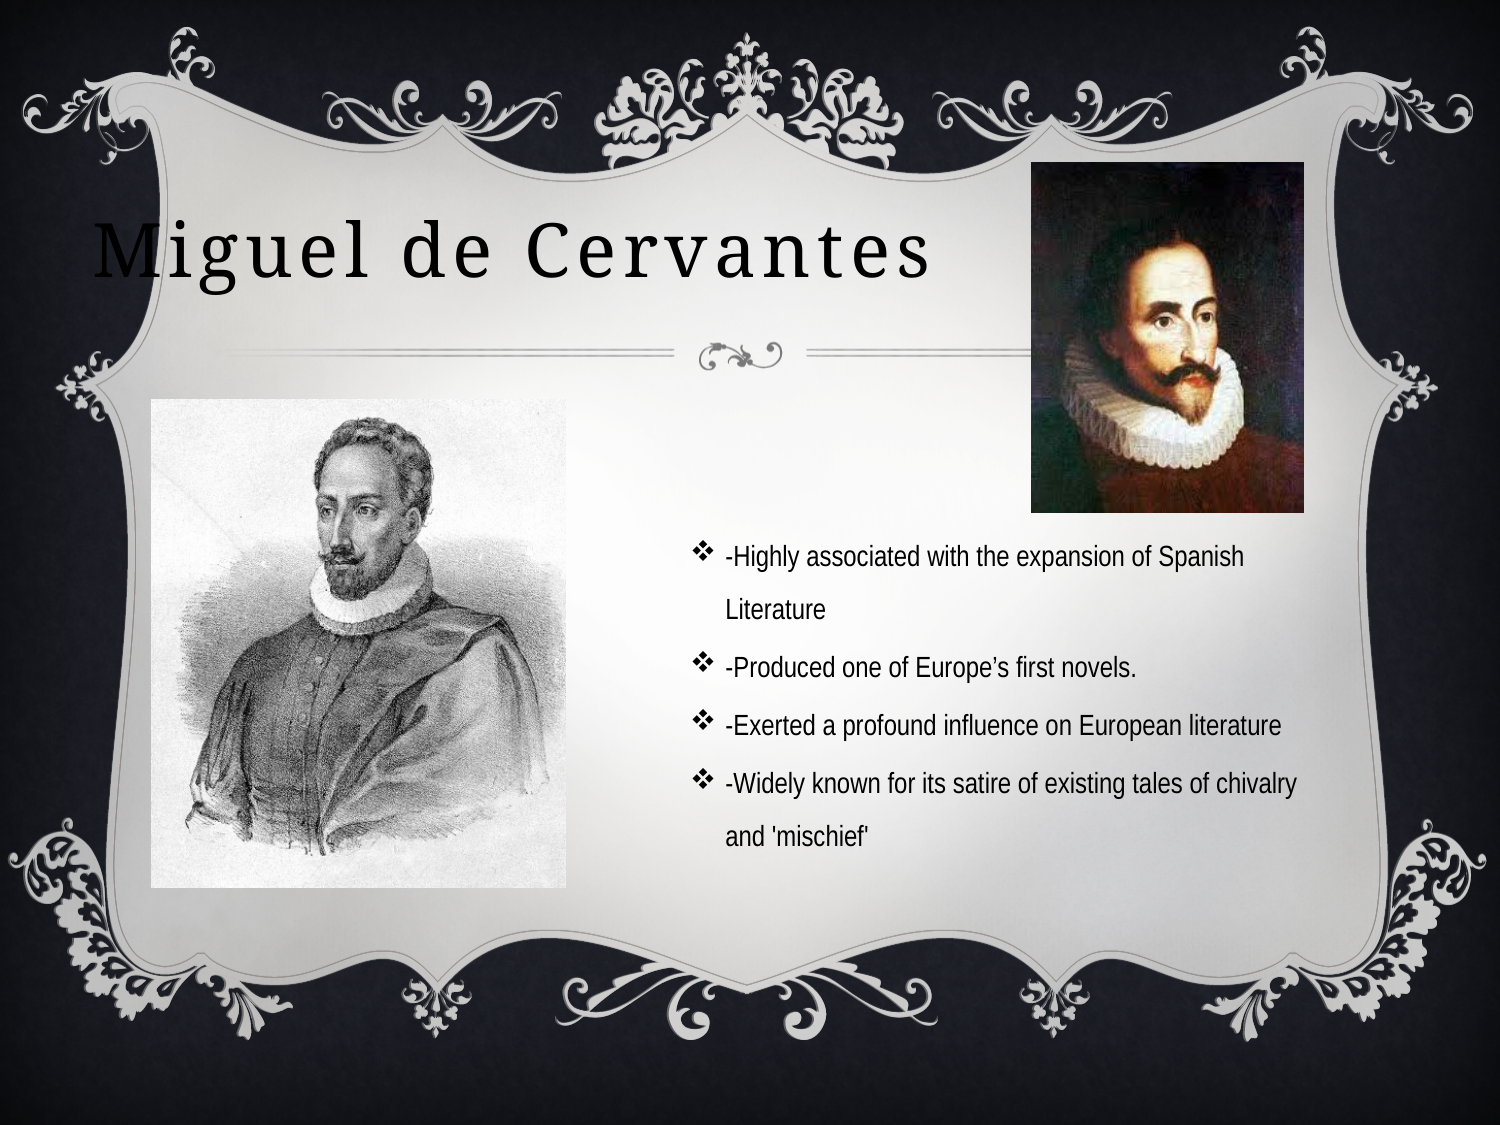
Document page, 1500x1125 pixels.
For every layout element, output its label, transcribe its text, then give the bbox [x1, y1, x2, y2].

subtitle -Highly associated with the expansion of Spanish Literature -Produced one of Europe’s first novels. -Exerted a profound influence on European literature -Widely known for its satire of existing tales of chivalry and 'mischief' [674, 512, 1326, 963]
title Miguel de Cervantes [0, 112, 1163, 300]
picture [0, 0, 1500, 1125]
